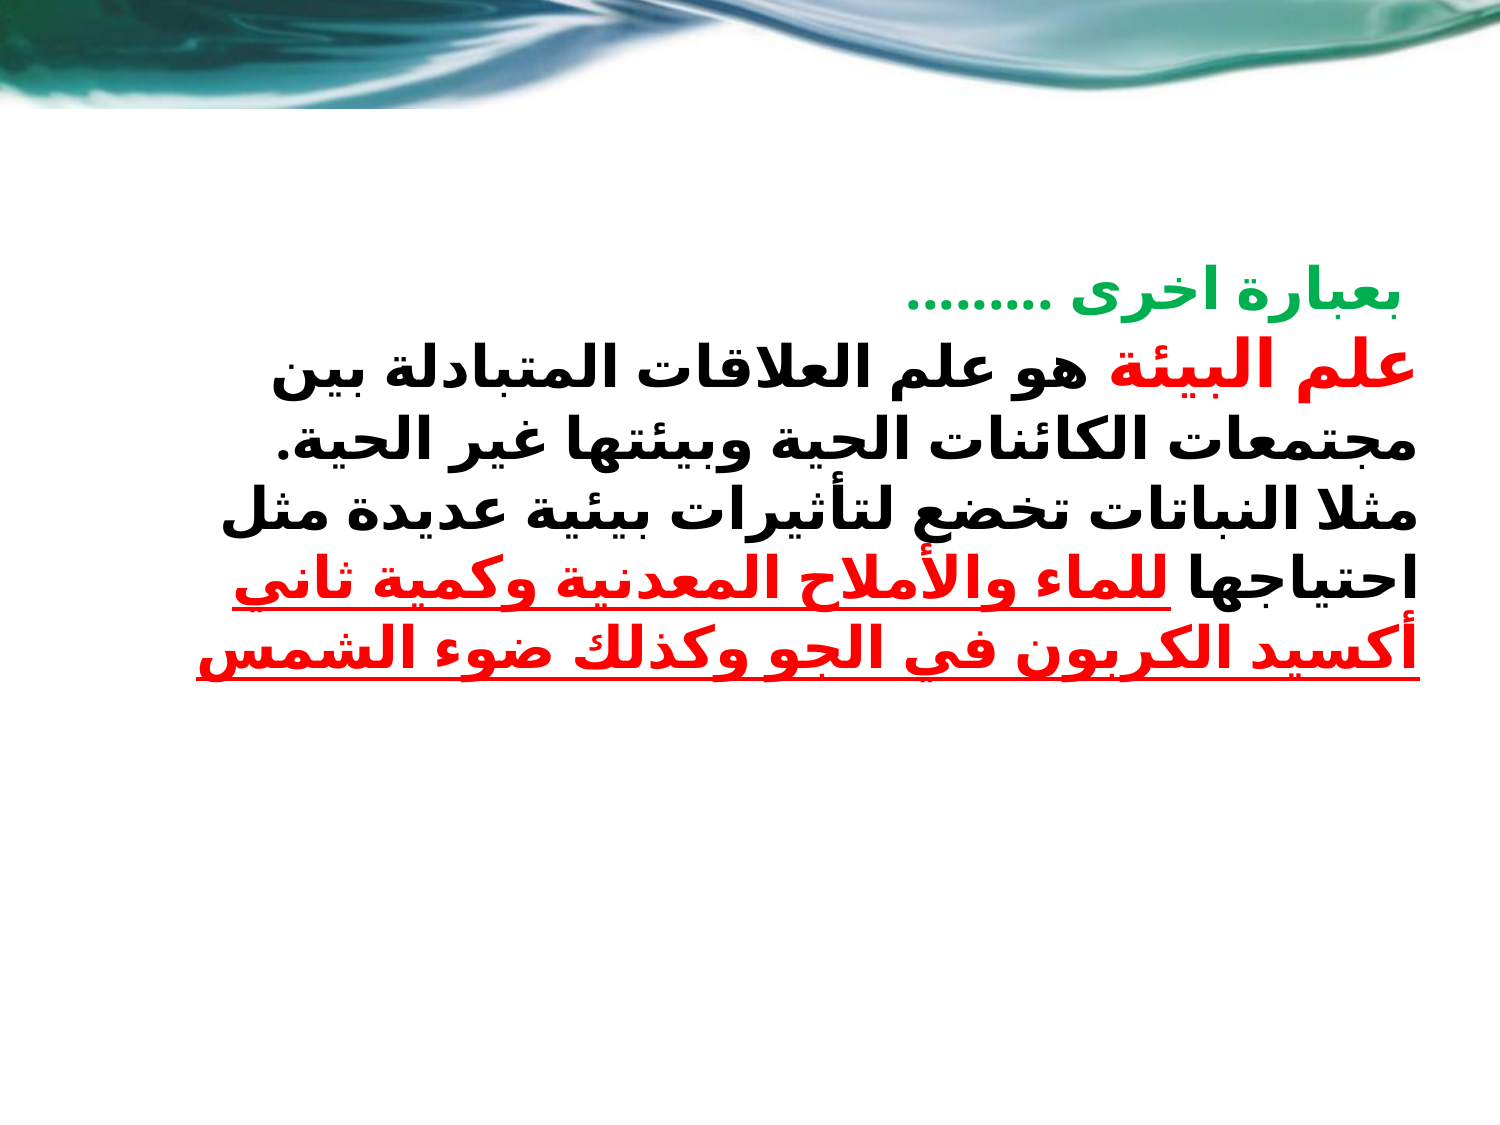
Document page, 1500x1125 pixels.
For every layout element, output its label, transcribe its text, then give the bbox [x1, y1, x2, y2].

picture [0, 0, 1500, 109]
title بعبارة اخرى ......... علم البيئة هو علم العلاقات المتبادلة بين مجتمعات الكائنات الحية وبيئتها غير الحية. مثلا النباتات تخضع لتأثيرات بيئية عديدة مثل احتياجها للماء والأملاح المعدنية وكمية ثاني أكسيد الكربون في الجو وكذلك ضوء الشمس [75, 243, 1436, 941]
